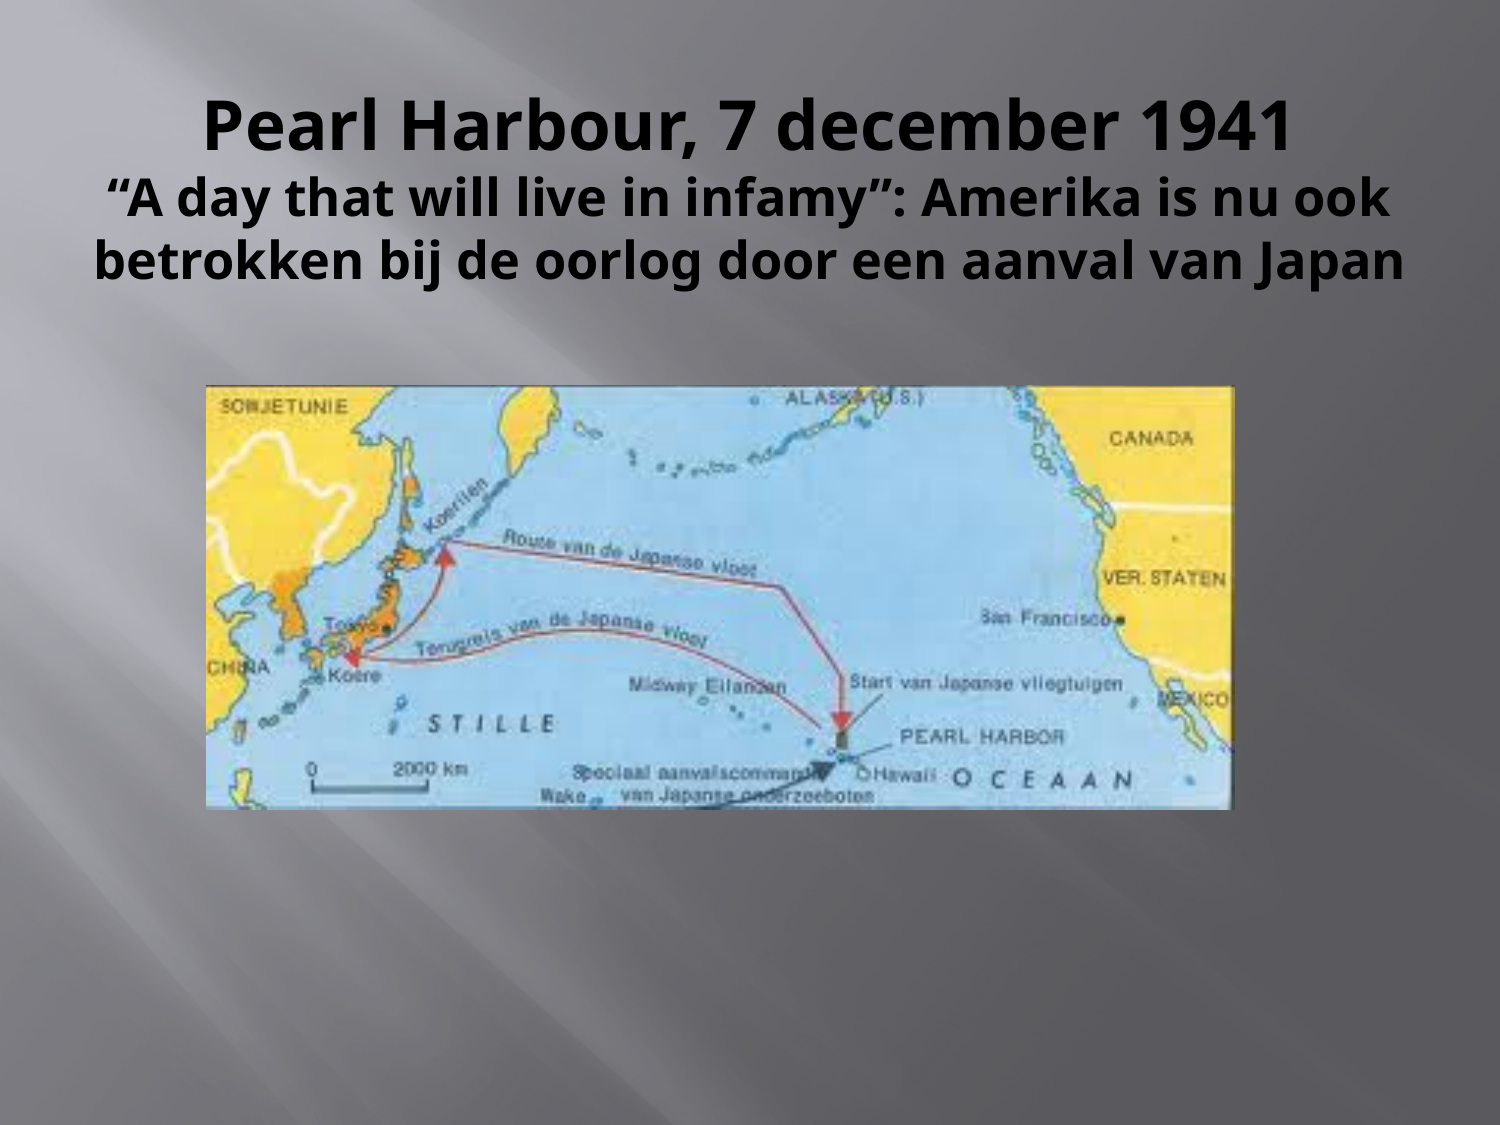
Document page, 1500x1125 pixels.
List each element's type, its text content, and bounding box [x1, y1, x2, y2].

title Pearl Harbour, 7 december 1941 “A day that will live in infamy”: Amerika is nu ook betrokken bij de oorlog door een aanval van Japan [75, 45, 1425, 327]
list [206, 385, 1235, 810]
